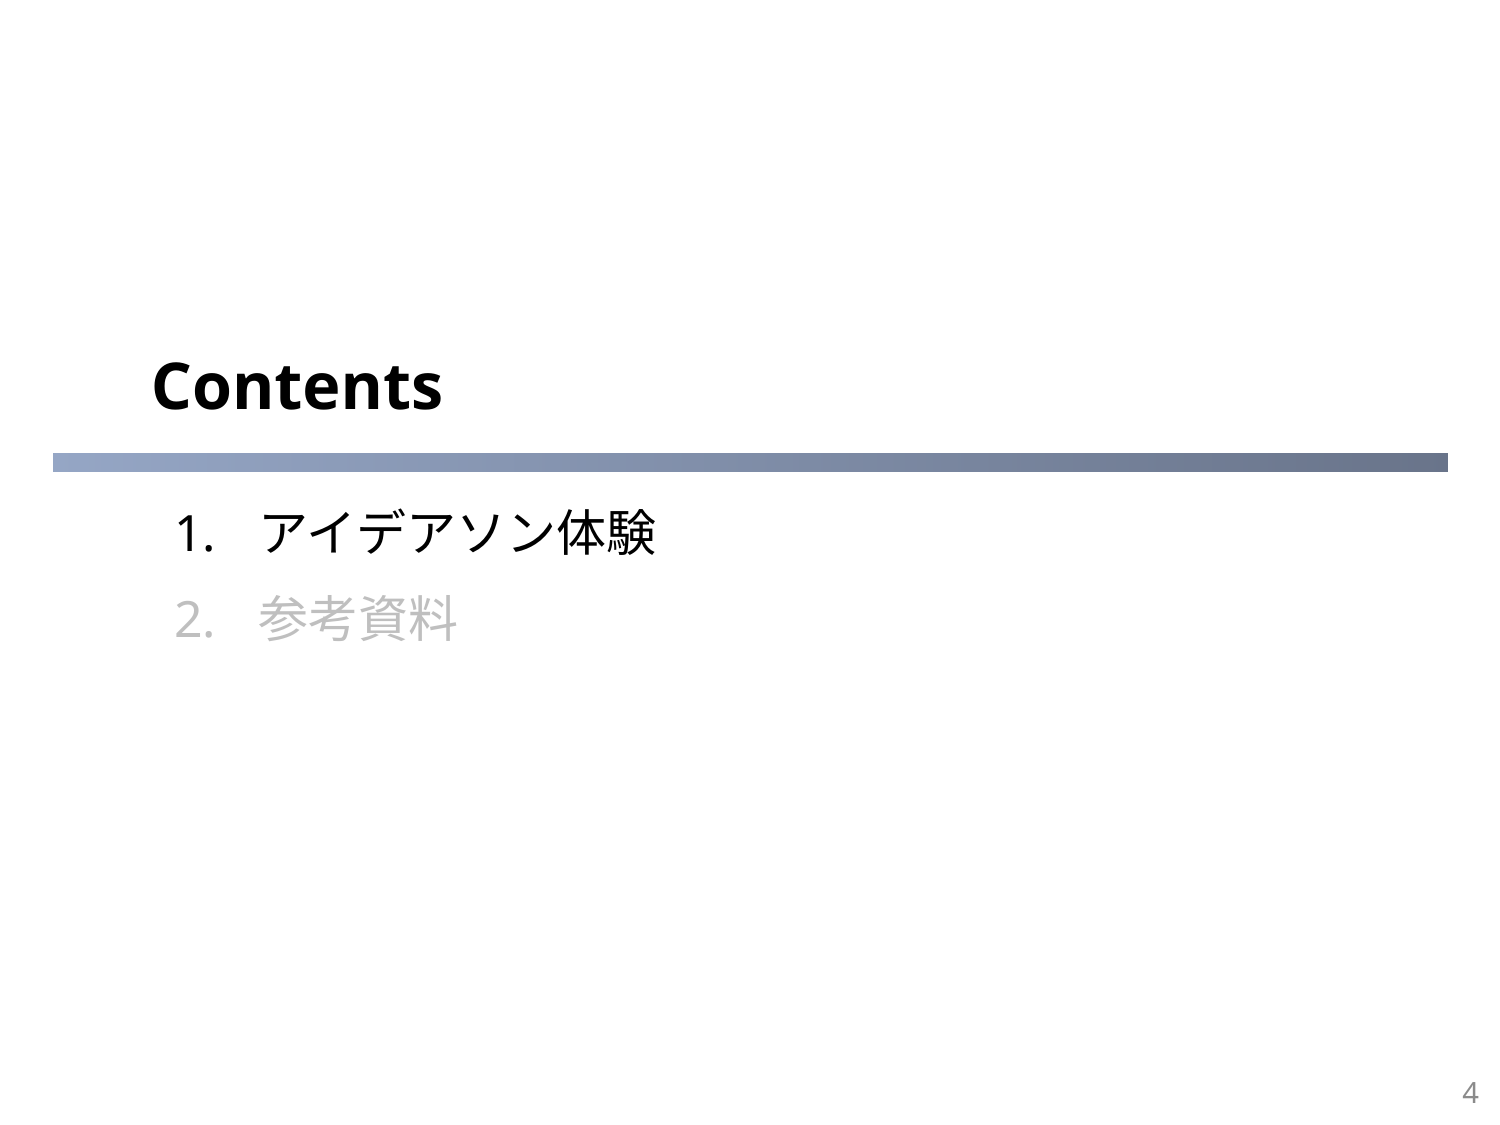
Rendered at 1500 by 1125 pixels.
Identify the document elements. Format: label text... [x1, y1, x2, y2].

slide_number 4 [1411, 1070, 1495, 1118]
list アイデアソン体験 参考資料 [159, 491, 1294, 1035]
